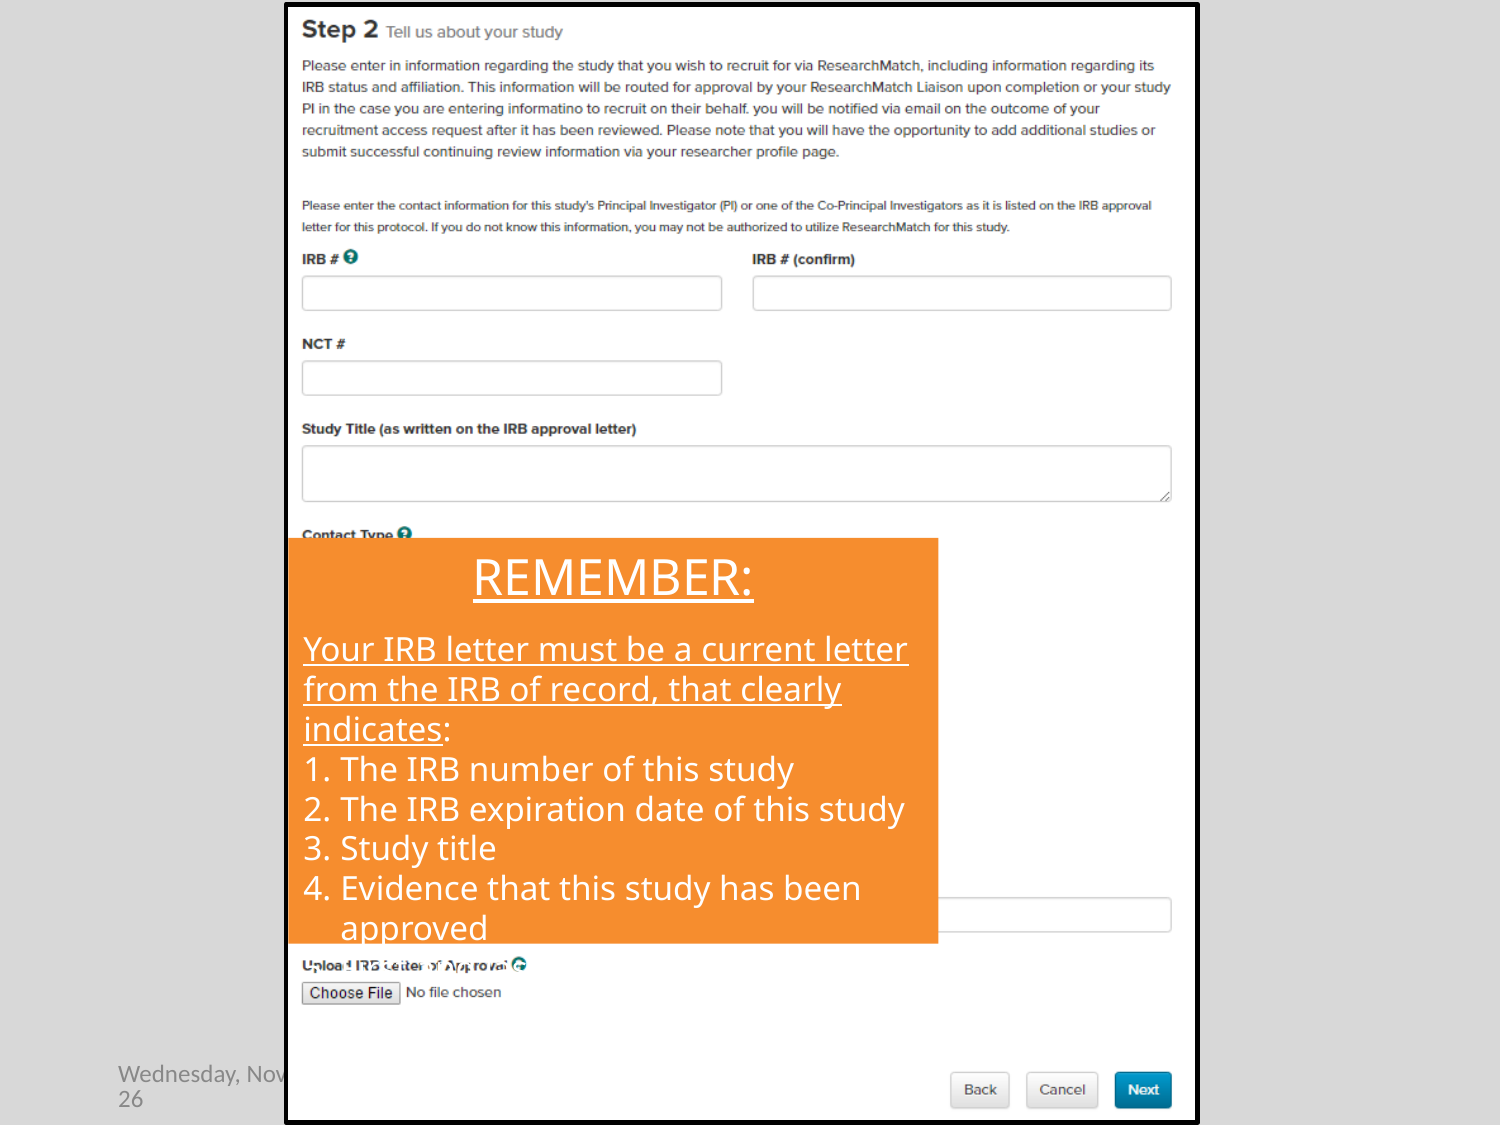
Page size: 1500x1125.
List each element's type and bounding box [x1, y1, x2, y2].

picture [287, 6, 1196, 1121]
slide_number [103, 1042, 282, 1103]
